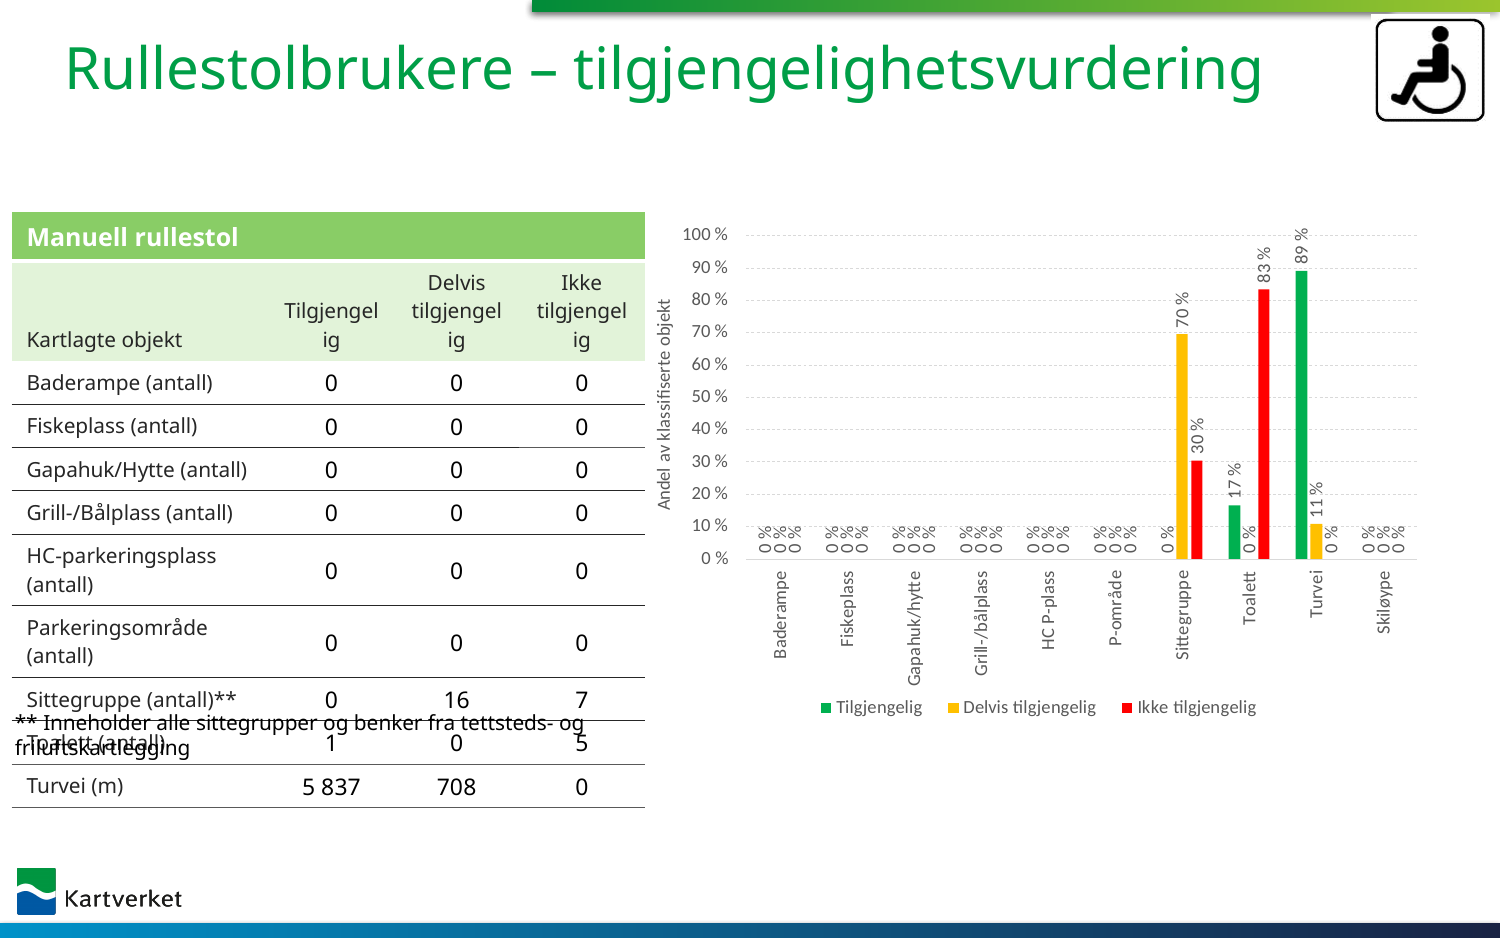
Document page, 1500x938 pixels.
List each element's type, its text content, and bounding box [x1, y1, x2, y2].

table_cell 0 [269, 448, 394, 490]
table_cell 0 [394, 448, 519, 490]
table_cell 0 [519, 606, 638, 677]
table_cell 7 [519, 678, 638, 702]
table_cell 0 [269, 405, 394, 447]
table_cell Ikke tilgjengelig [519, 263, 638, 361]
table_cell 0 [394, 606, 519, 677]
table_cell 0 [519, 361, 638, 404]
table_cell 0 [394, 491, 519, 534]
table_header Manuell rullestol [12, 212, 645, 259]
picture [643, 218, 1427, 728]
table_cell 0 [519, 405, 638, 447]
table_cell 0 [269, 606, 394, 677]
table_cell HC-parkeringsplass (antall) [12, 535, 269, 605]
table_cell Turvei (m) [12, 768, 269, 807]
table_cell 0 [394, 361, 519, 404]
table_cell 16 [394, 678, 519, 702]
table_cell 0 [519, 491, 638, 534]
picture [1371, 13, 1491, 127]
table_cell 5 837 [269, 768, 394, 807]
table_cell 0 [269, 491, 394, 534]
table_cell 0 [519, 535, 638, 605]
text_box Rullestolbrukere – tilgjengelighetsvurdering [49, 12, 1372, 109]
table_cell 0 [519, 448, 638, 490]
table_cell 0 [269, 678, 394, 702]
text_box ** Inneholder alle sittegrupper og benker fra tettsteds- og friluftskartlegging [0, 702, 745, 768]
table_cell 0 [394, 535, 519, 605]
table_cell Sittegruppe (antall)** [12, 678, 269, 702]
table_cell 0 [394, 405, 519, 447]
table_cell 0 [269, 361, 394, 404]
table_cell Grill-/Bålplass (antall) [12, 491, 269, 534]
table_cell Fiskeplass (antall) [12, 405, 269, 447]
table_cell Tilgjengelig [269, 263, 394, 361]
table_cell Baderampe (antall) [12, 361, 269, 404]
table_cell 708 [394, 768, 519, 807]
table_cell 0 [269, 535, 394, 605]
table_cell Delvis tilgjengelig [394, 263, 519, 361]
table_cell Kartlagte objekt [12, 263, 269, 361]
table_cell 0 [519, 768, 645, 807]
table_cell Parkeringsområde (antall) [12, 606, 269, 677]
table_cell Gapahuk/Hytte (antall) [12, 448, 269, 490]
